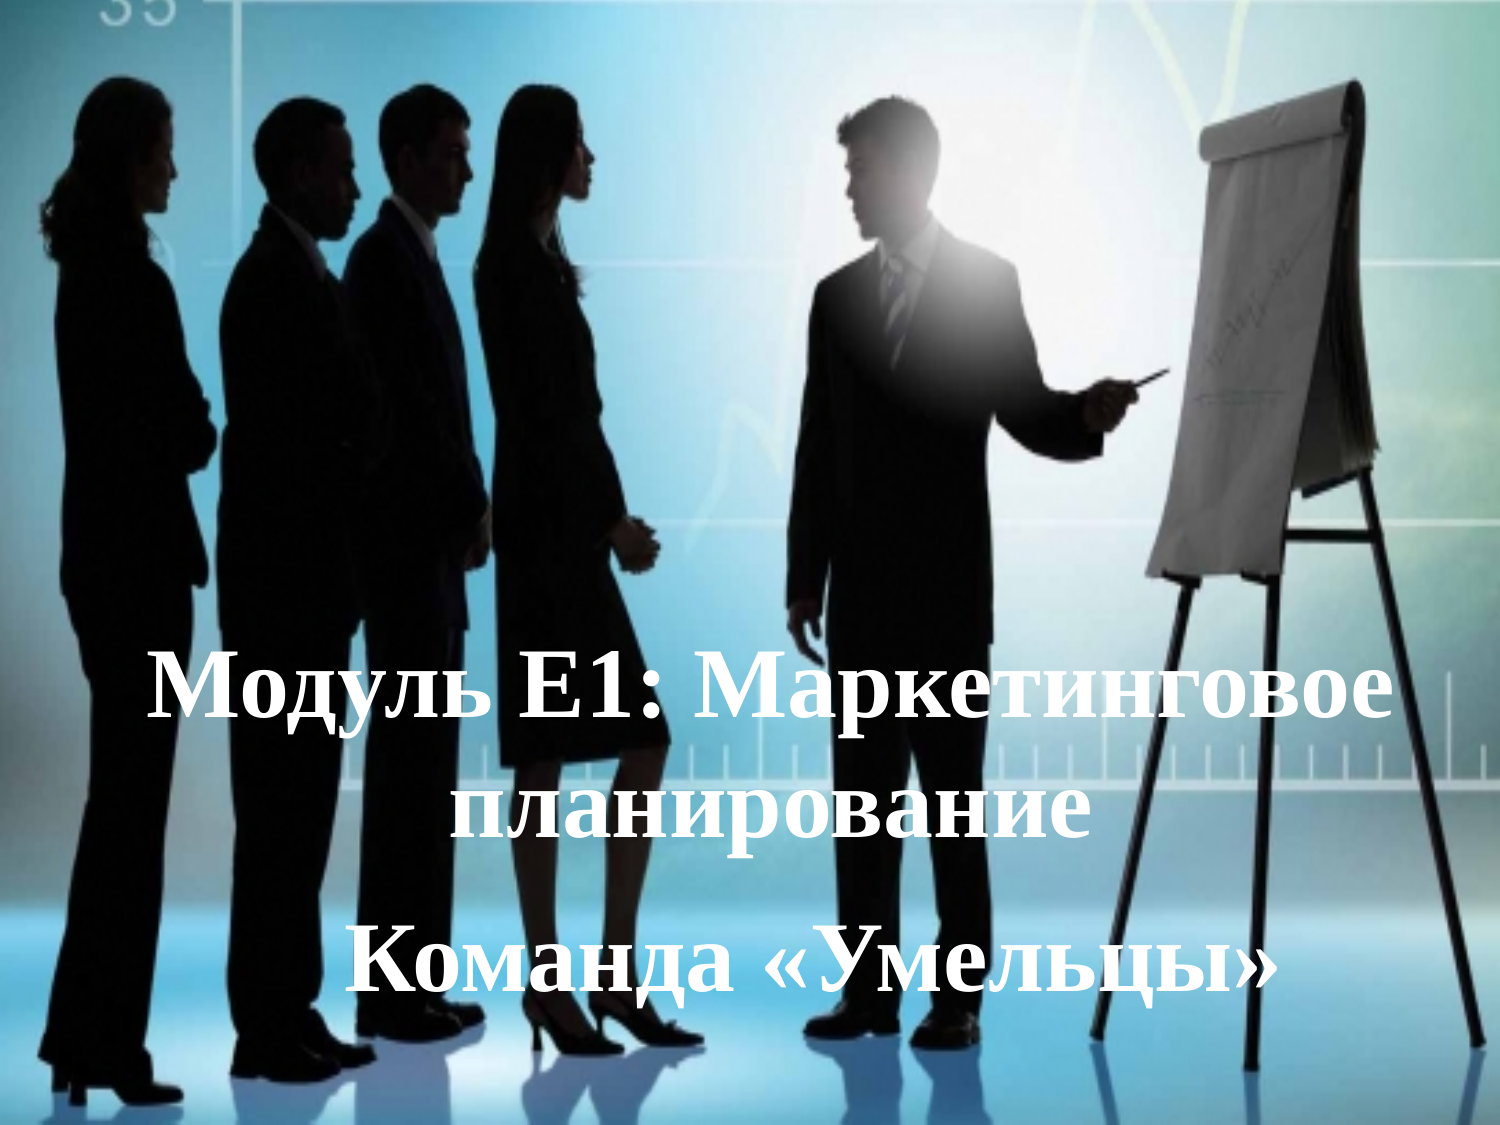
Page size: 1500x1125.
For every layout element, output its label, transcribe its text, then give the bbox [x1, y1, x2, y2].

text_box Команда «Умельцы» [253, 884, 1374, 1019]
text_box Модуль Е1: Маркетинговое планирование [42, 609, 1500, 910]
picture [0, 0, 1500, 1125]
